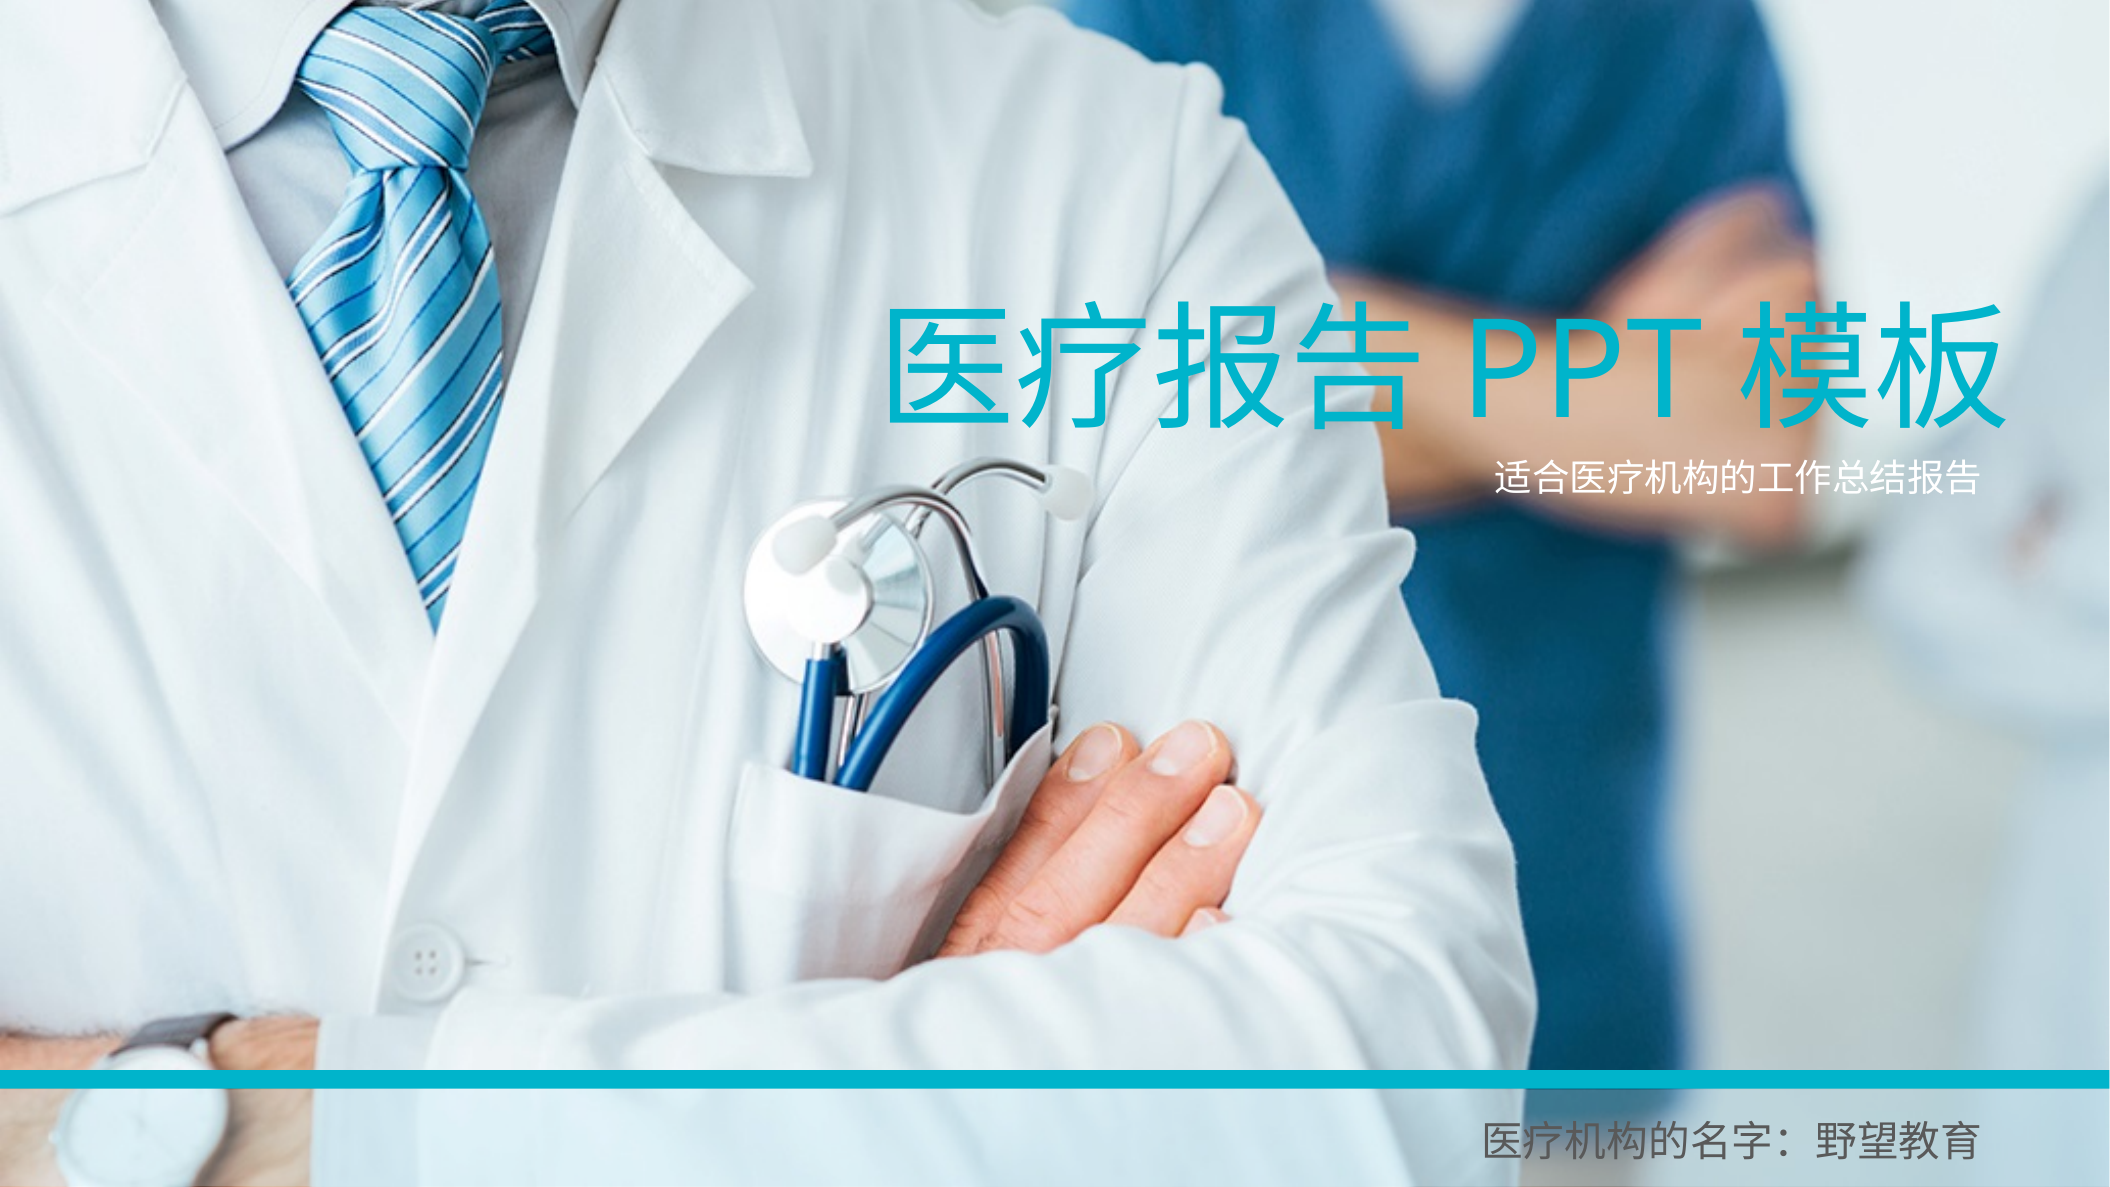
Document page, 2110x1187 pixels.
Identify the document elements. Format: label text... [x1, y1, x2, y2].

text_box [0, 1069, 2110, 1090]
text_box 适合医疗机构的工作总结报告 [1326, 451, 1998, 507]
text_box 医疗报告PPT模板 [866, 274, 2023, 451]
text_box [0, 1090, 2110, 1187]
text_box 医疗机构的名字：野望教育 [1444, 1107, 1998, 1173]
text_box [0, 0, 2110, 1069]
